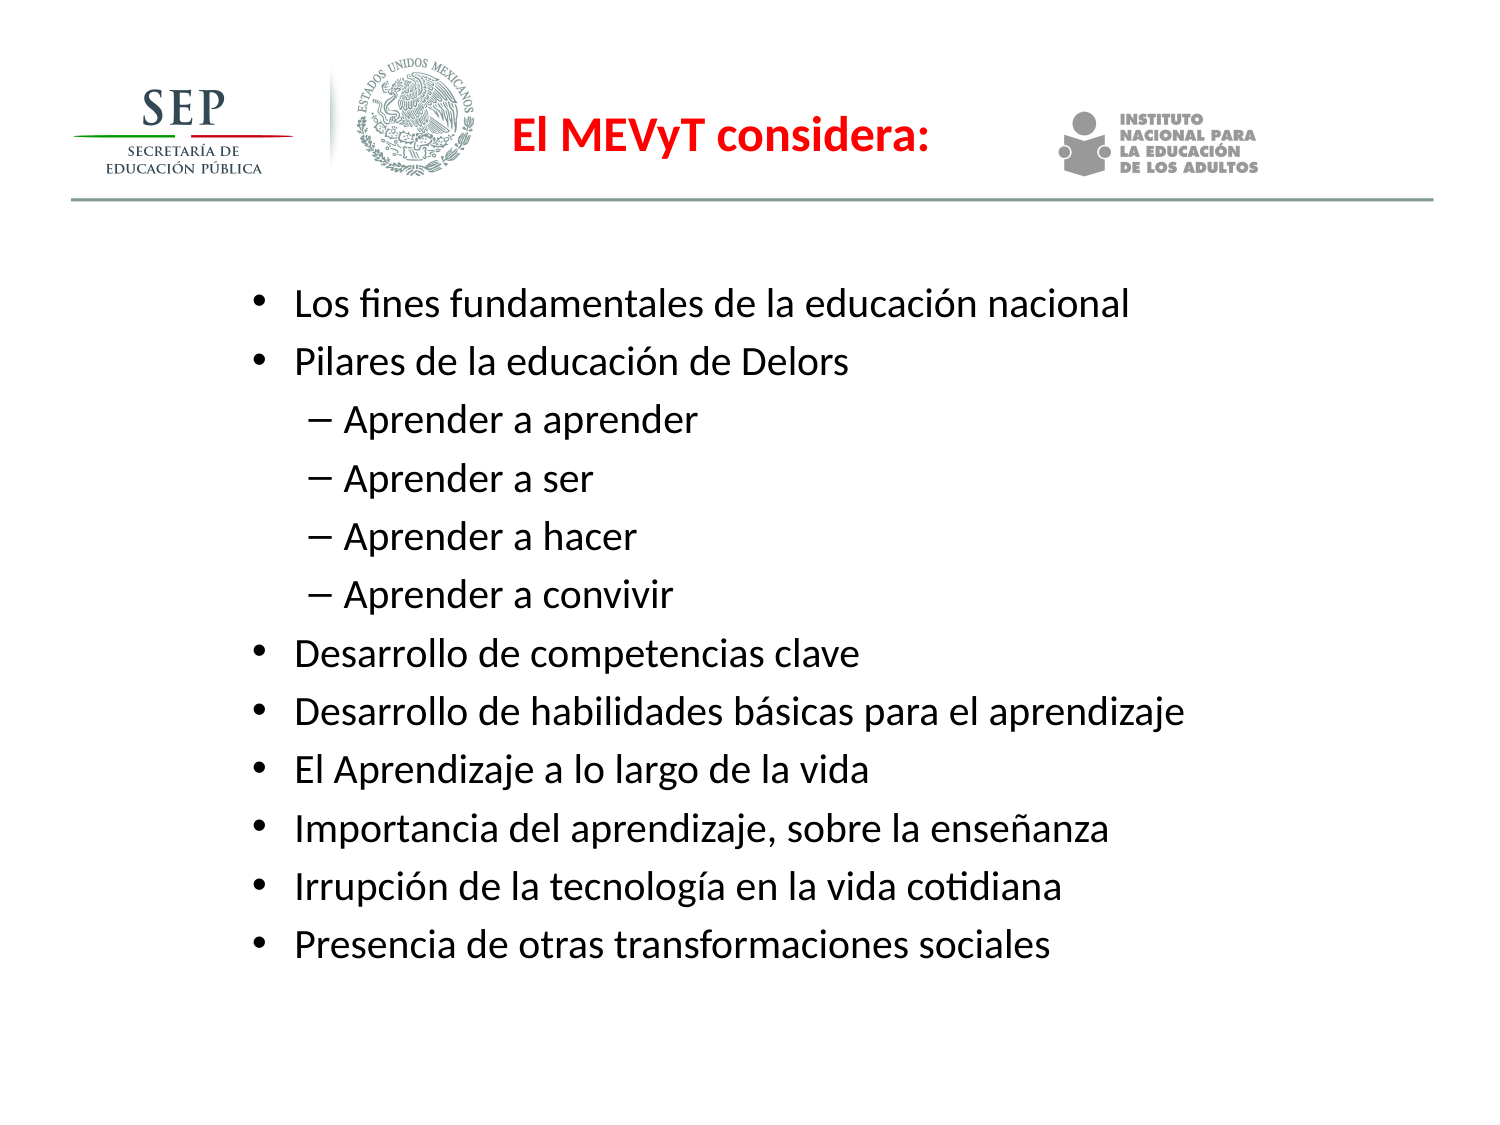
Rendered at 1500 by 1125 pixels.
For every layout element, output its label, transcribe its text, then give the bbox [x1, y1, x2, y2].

list Los fines fundamentales de la educación nacional Pilares de la educación de Delors Aprender a aprender Aprender a ser Aprender a hacer Aprender a convivir Desarrollo de competencias clave Desarrollo de habilidades básicas para el aprendizaje El Aprendizaje a lo largo de la vida Importancia del aprendizaje, sobre la enseñanza Irrupción de la tecnología en la vida cotidiana Presencia de otras transformaciones sociales [237, 267, 1324, 1019]
picture [71, 0, 1494, 1125]
text_box El MEVyT considera: [497, 93, 1010, 169]
